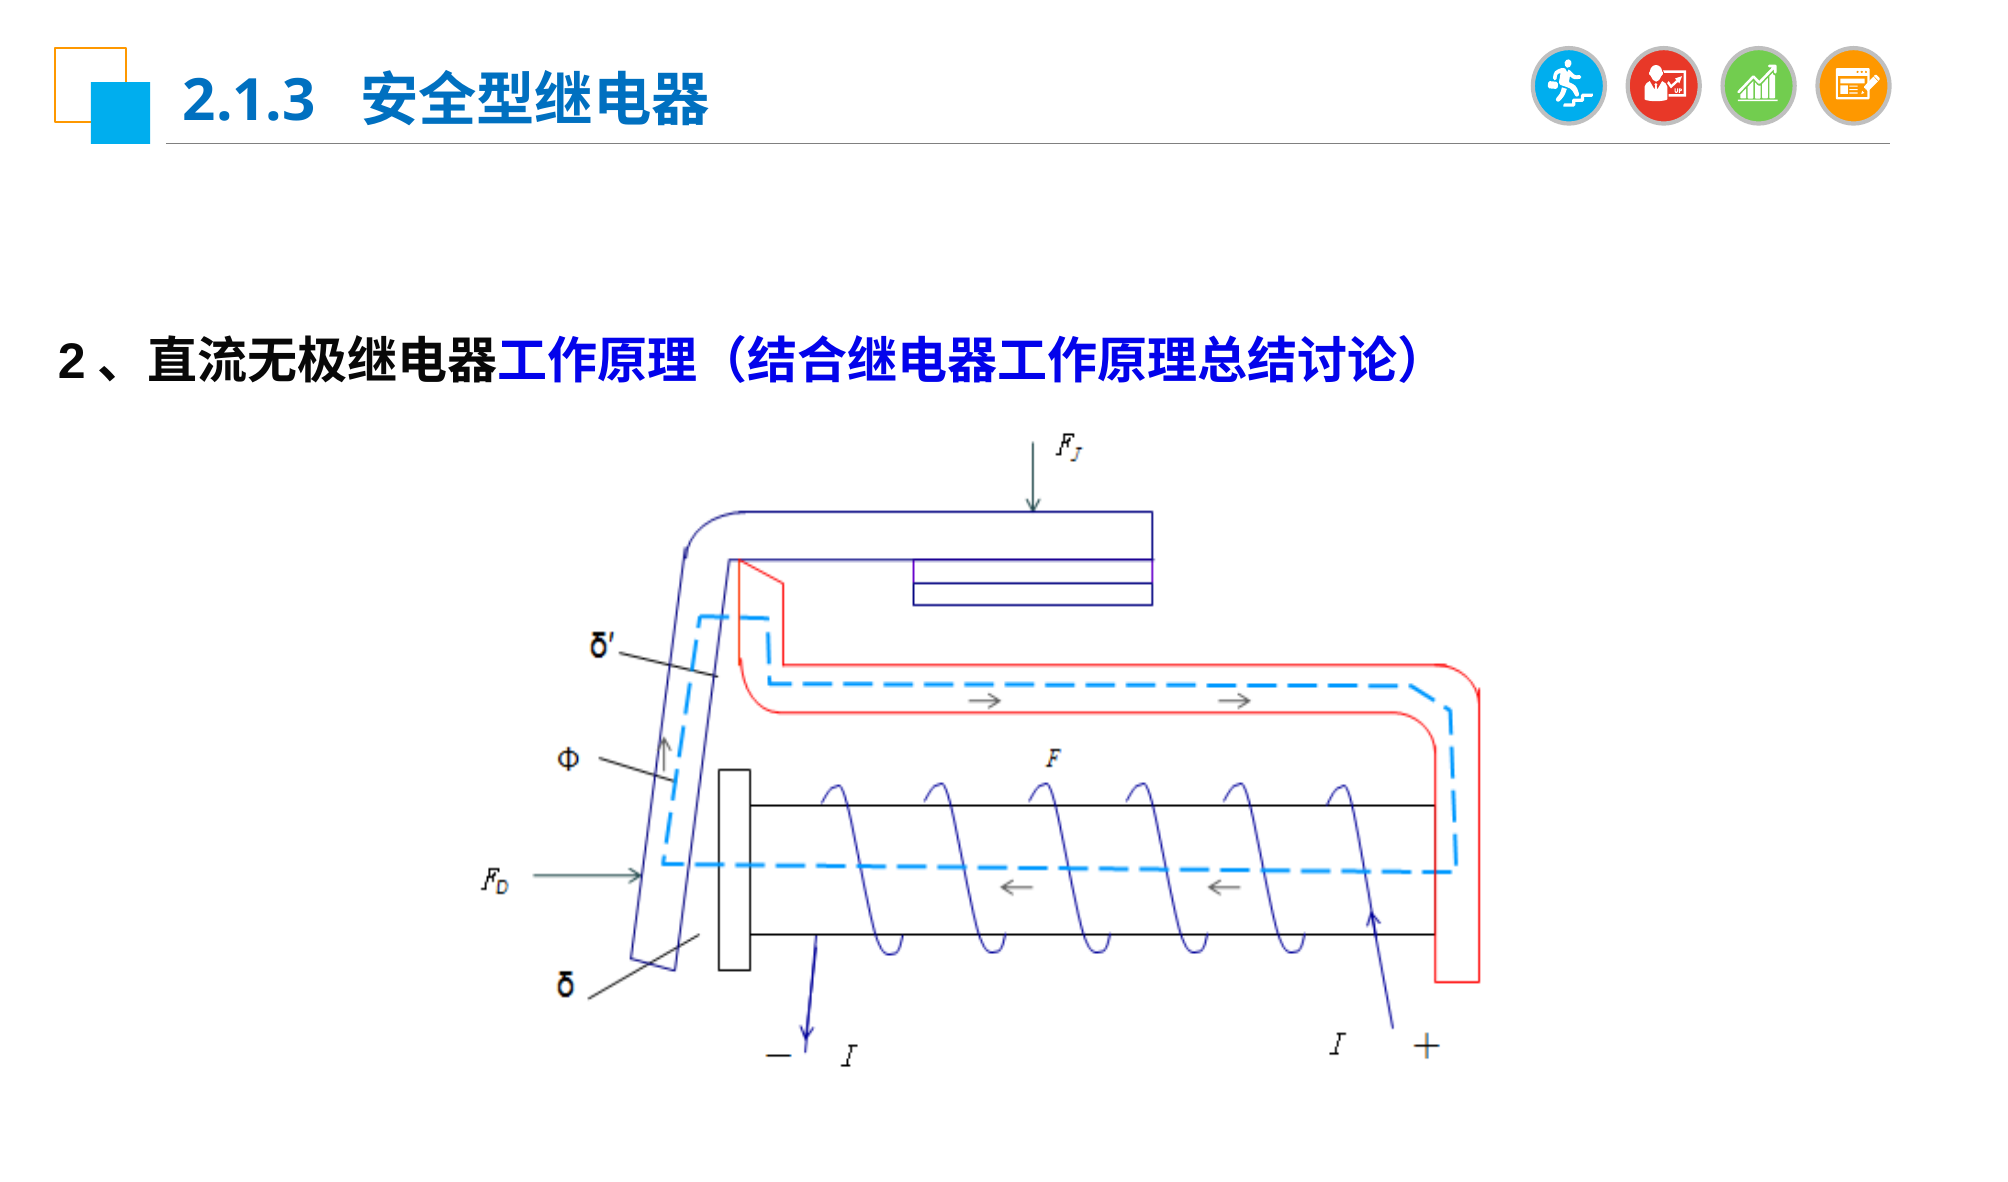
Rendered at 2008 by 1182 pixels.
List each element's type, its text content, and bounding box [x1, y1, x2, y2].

text_box 2、直流无极继电器工作原理（结合继电器工作原理总结讨论） [43, 321, 1661, 396]
text_box 2.1.3 安全型继电器 [162, 51, 731, 142]
picture [476, 426, 1497, 1072]
